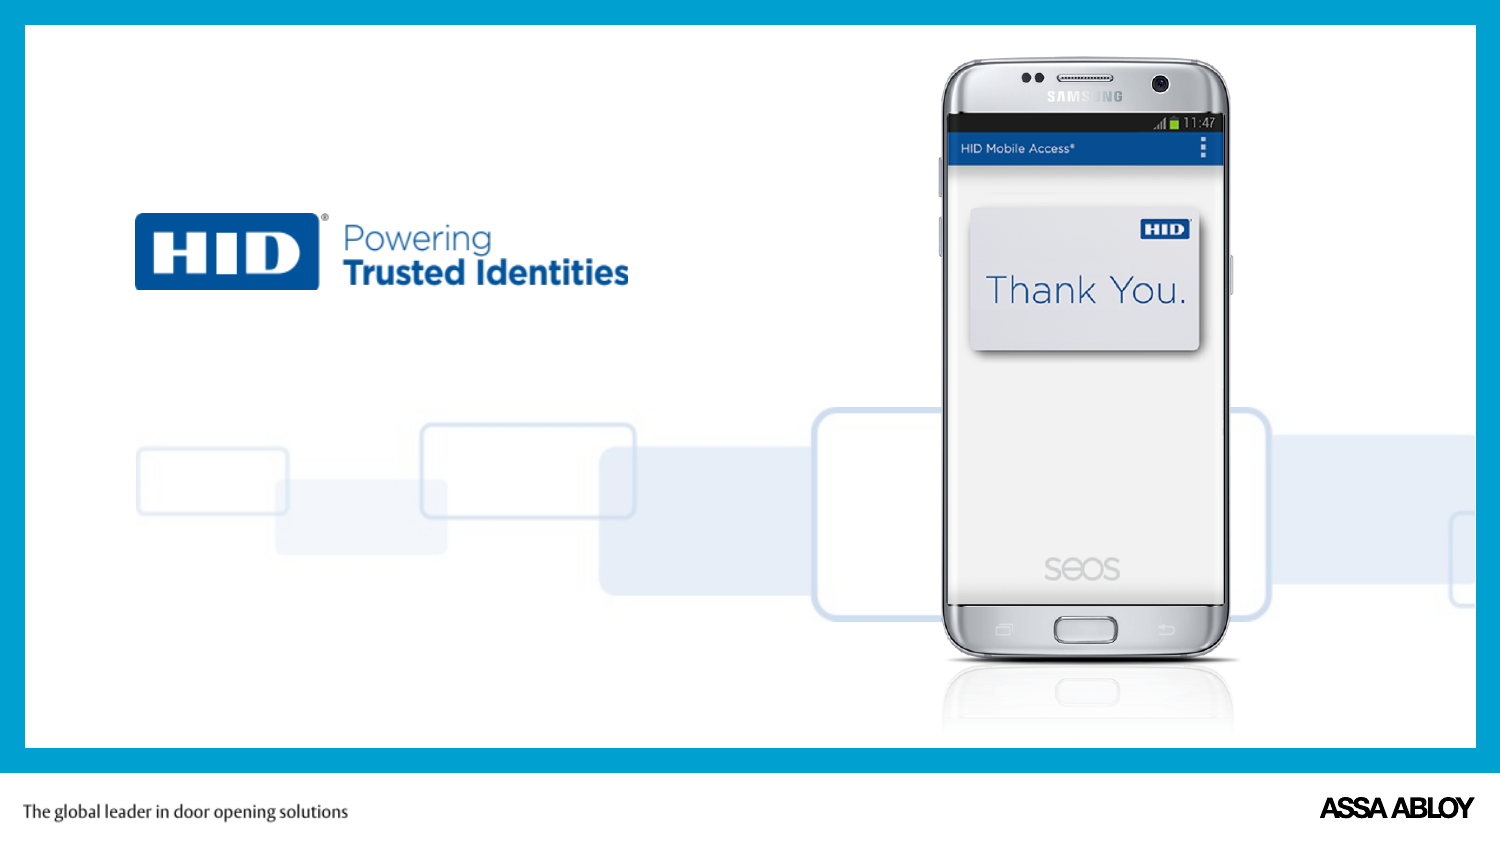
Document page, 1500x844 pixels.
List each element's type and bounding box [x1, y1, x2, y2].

picture [938, 56, 1243, 740]
picture [22, 802, 350, 824]
